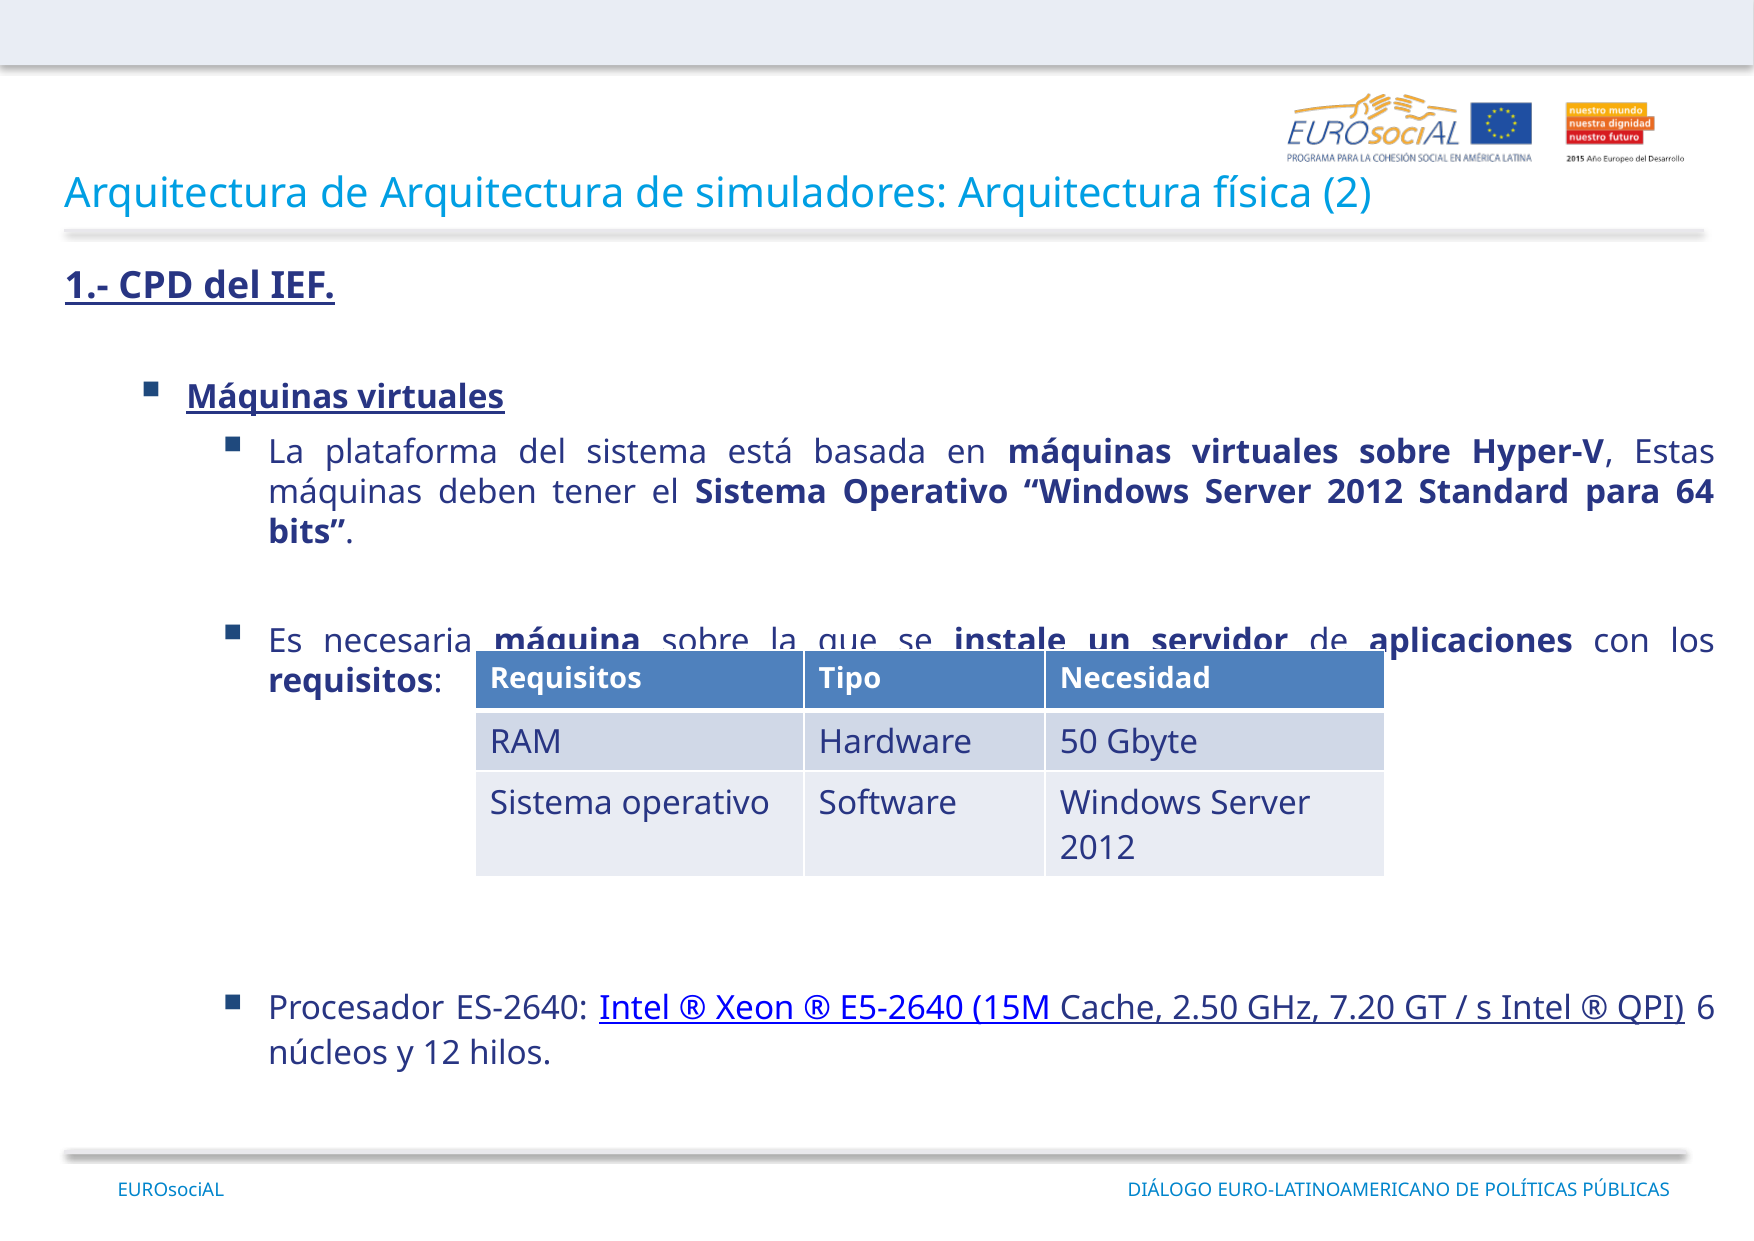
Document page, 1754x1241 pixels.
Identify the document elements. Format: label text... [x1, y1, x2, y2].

table_header Necesidad [1046, 651, 1384, 708]
table_header Tipo [805, 651, 1044, 708]
table_cell Hardware [805, 713, 1044, 770]
table_cell Sistema operativo [476, 772, 803, 876]
text_box Arquitectura de Arquitectura de simuladores: Arquitectura física (2) [49, 158, 1628, 233]
table_cell Windows Server 2012 [1046, 772, 1384, 876]
table_cell 50 Gbyte [1046, 713, 1384, 770]
table_header Requisitos [476, 651, 803, 708]
text_box 1.- CPD del IEF. Máquinas virtuales La plataforma del sistema está basada en máquinas virtuales sobre Hyper-V, Estas máquinas deben tener el Sistema Operativo “Windows Server 2012 Standard para 64 bits”. Es necesaria máquina sobre la que se instale un servidor de aplicaciones con los requisitos: Procesador ES-2640: Intel ® Xeon ® E5-2640 (15M Cache, 2.50 GHz, 7.20 GT / s Intel ® QPI) 6 núcleos y 12 hilos. [64, 242, 1716, 1093]
picture [1278, 88, 1692, 173]
table_cell Software [805, 772, 1044, 876]
table_cell RAM [476, 713, 803, 770]
